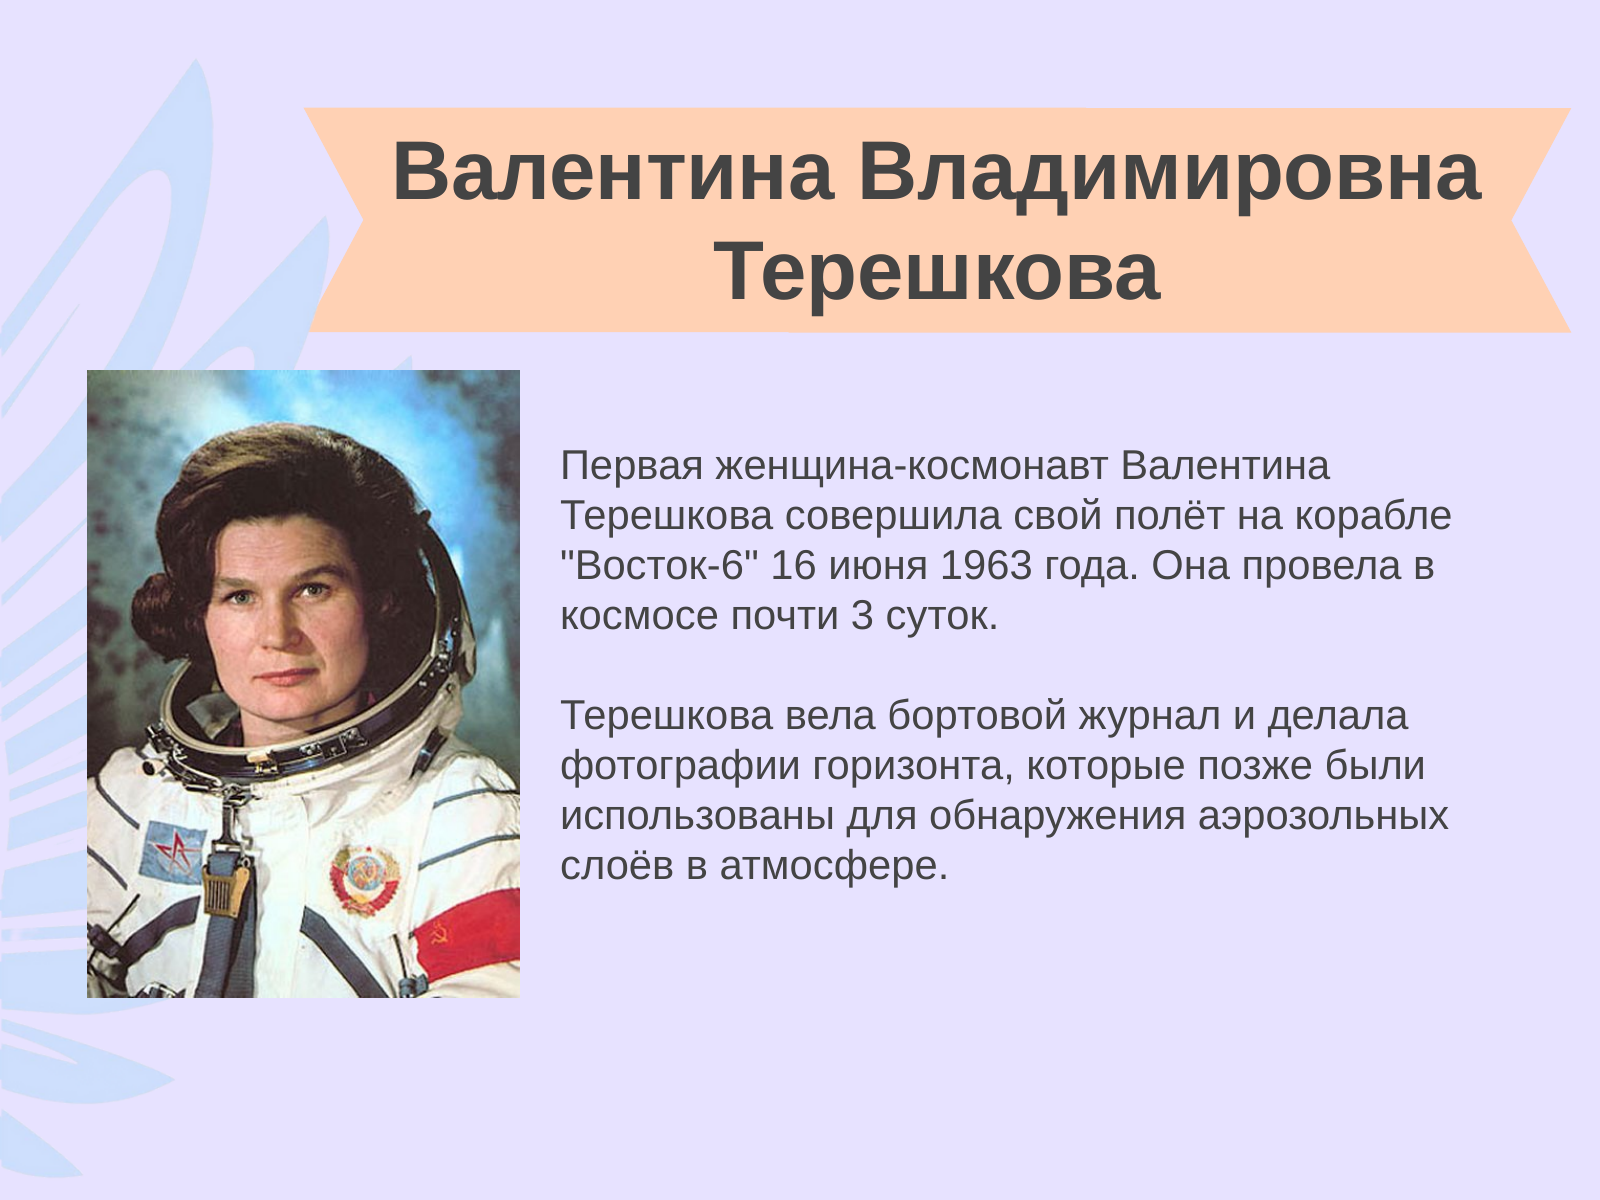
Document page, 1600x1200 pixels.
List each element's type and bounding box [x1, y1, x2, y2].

text_box [0, 0, 1572, 1200]
picture [87, 370, 520, 999]
